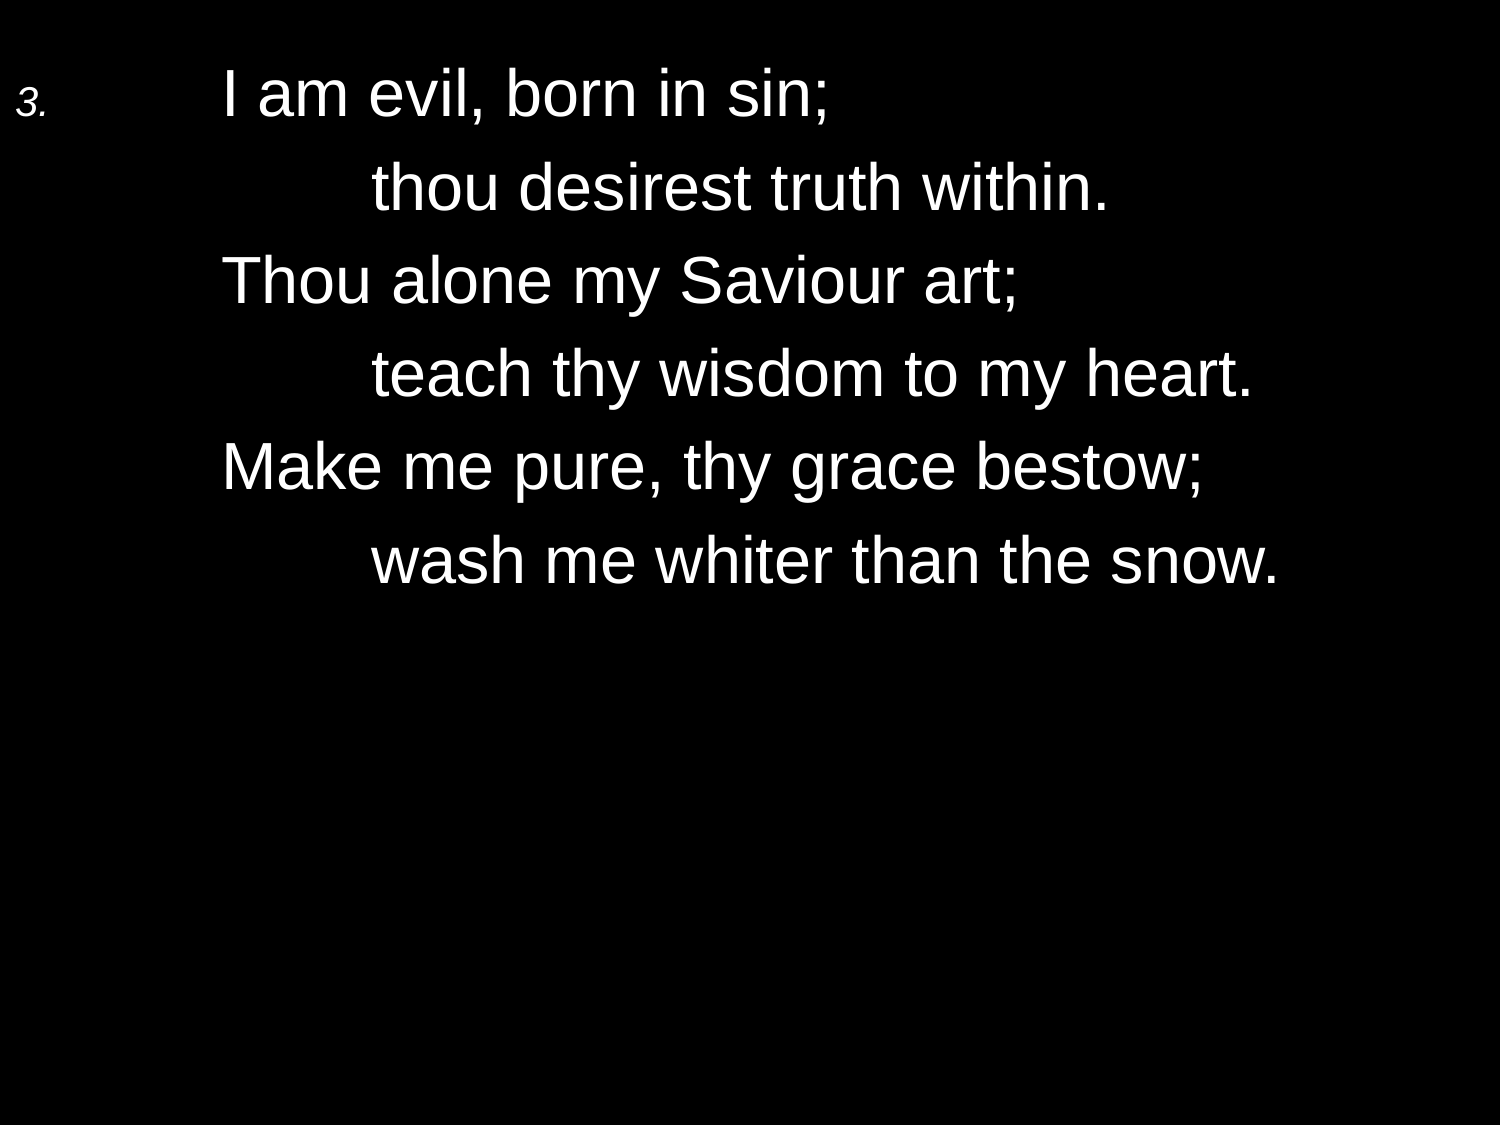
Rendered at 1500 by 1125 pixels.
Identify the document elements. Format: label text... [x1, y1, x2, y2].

list 3. I am evil, born in sin; thou desirest truth within. Thou alone my Saviour art; teach thy wisdom to my heart. Make me pure, thy grace bestow; wash me whiter than the snow. [0, 42, 1500, 1047]
